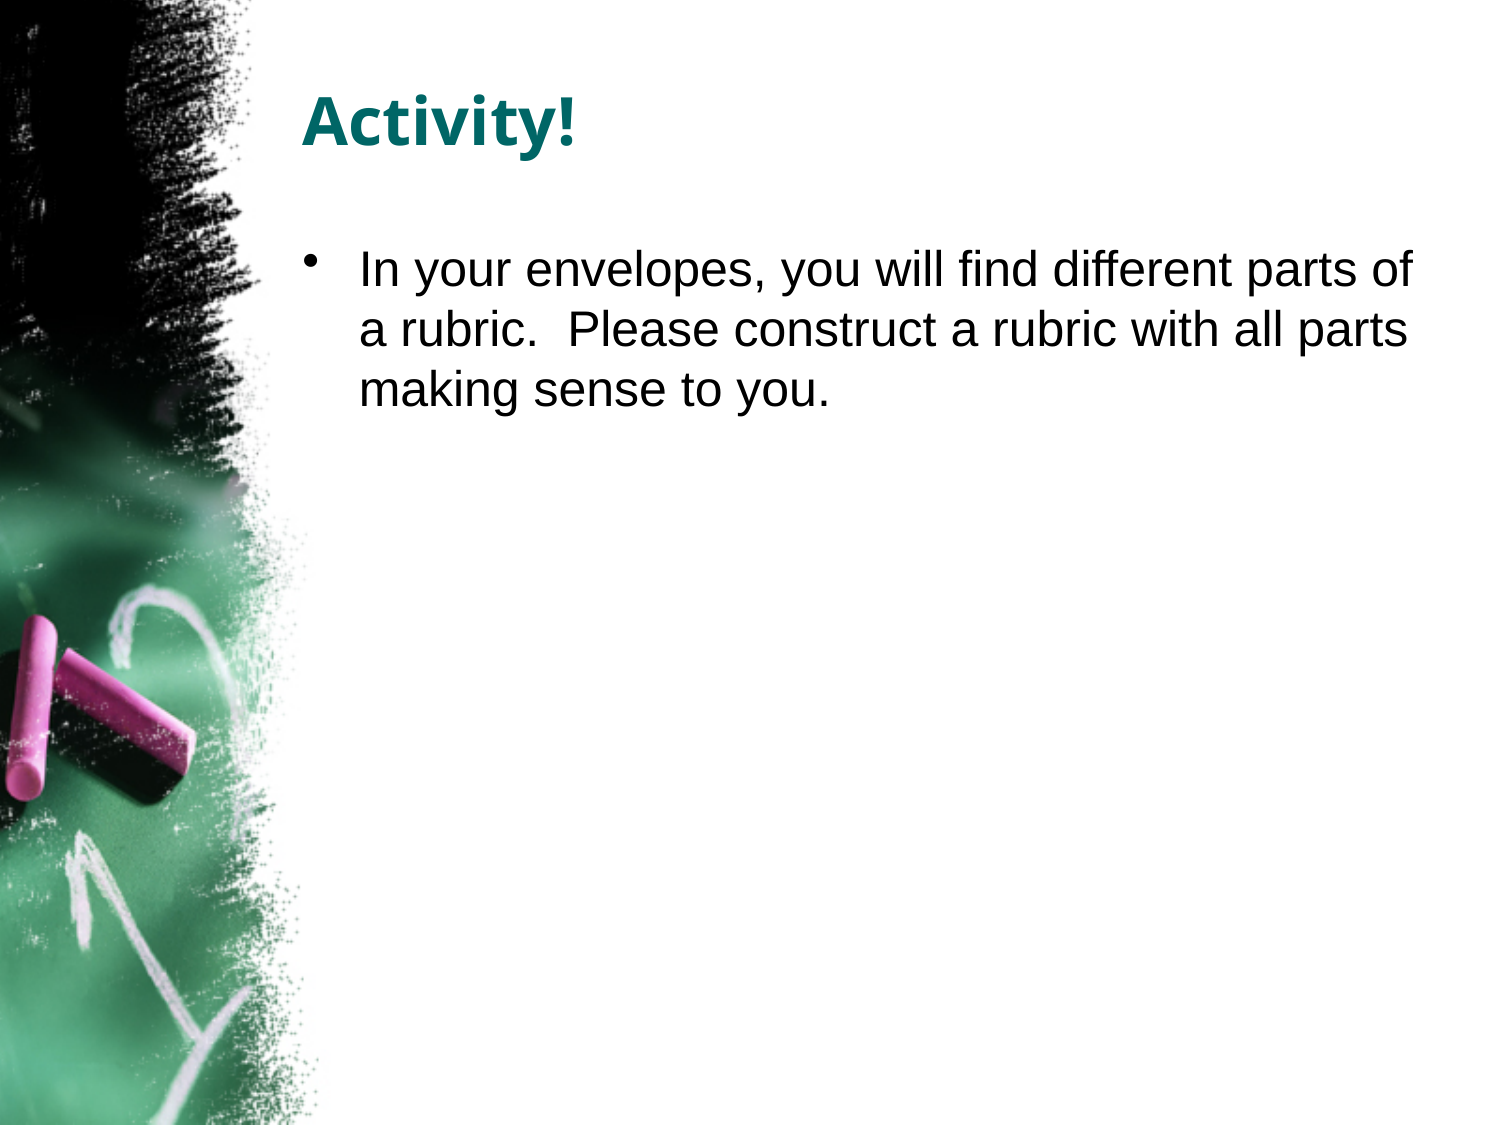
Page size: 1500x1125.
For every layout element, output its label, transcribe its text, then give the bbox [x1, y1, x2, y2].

title Activity! [287, 50, 1438, 188]
picture [0, 0, 1500, 1125]
list In your envelopes, you will find different parts of a rubric. Please construct a rubric with all parts making sense to you. [287, 228, 1438, 979]
